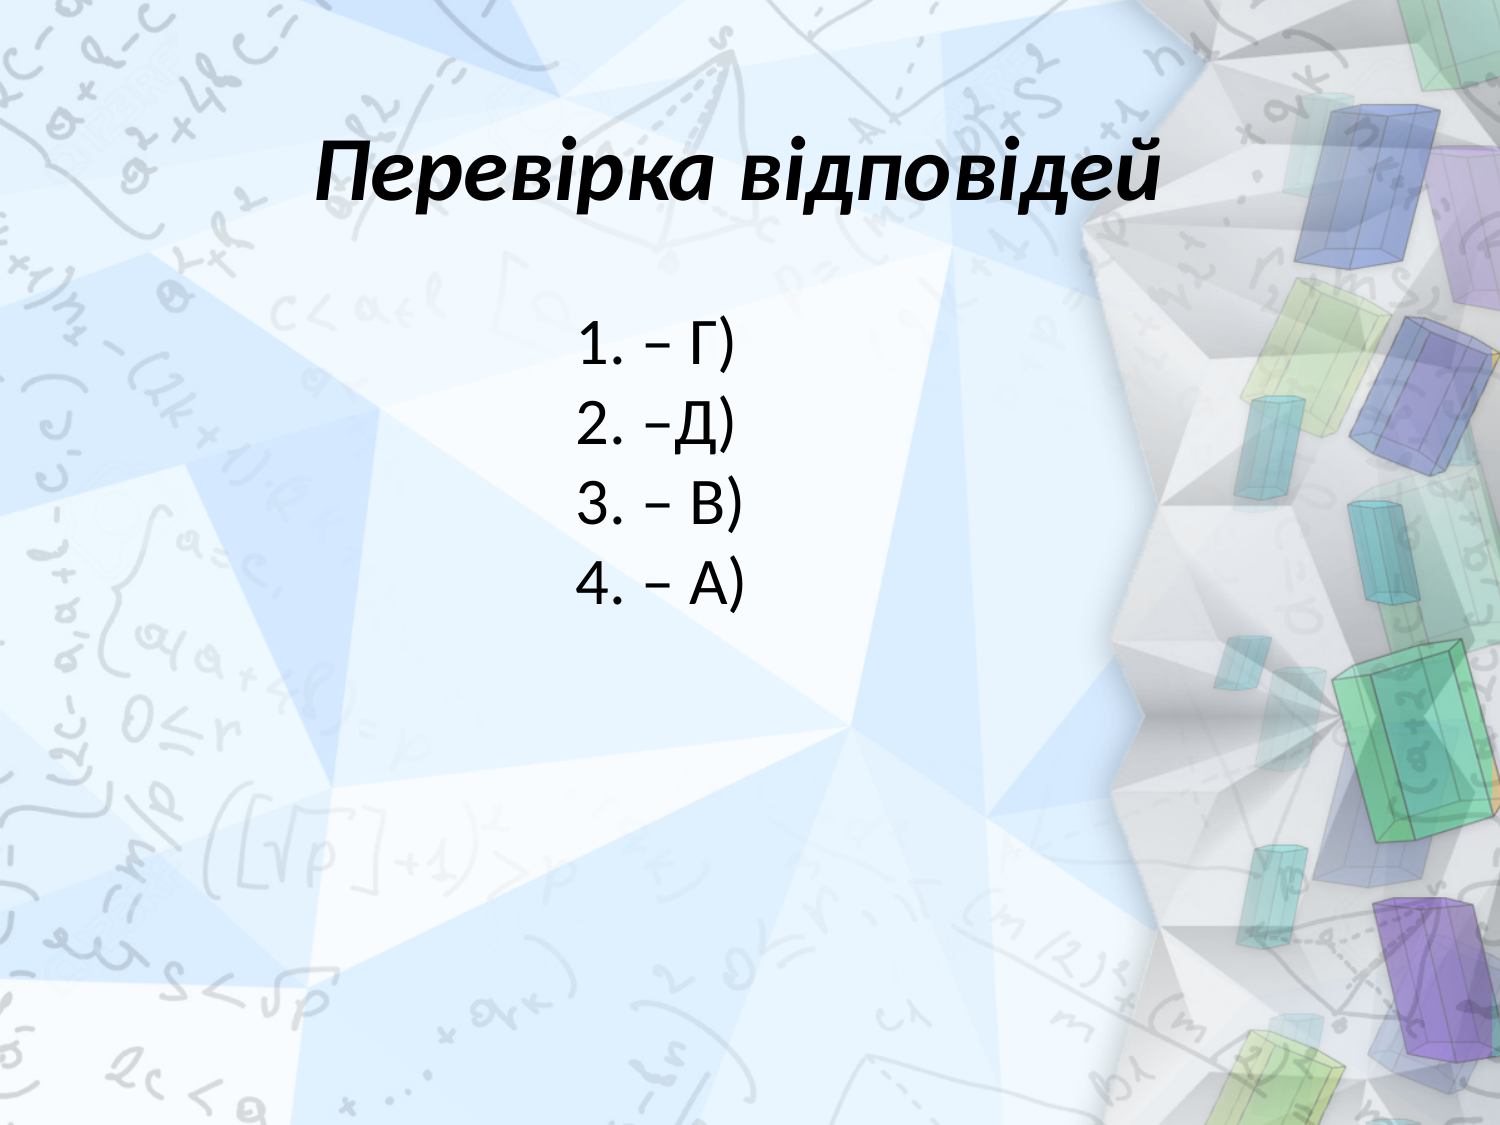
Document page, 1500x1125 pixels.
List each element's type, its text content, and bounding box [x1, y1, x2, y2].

picture [0, 0, 1500, 1125]
text_box 1. – Г) 2. –Д) 3. – В) 4. – А) [560, 290, 936, 626]
text_box Перевірка відповідей [159, 101, 1317, 227]
